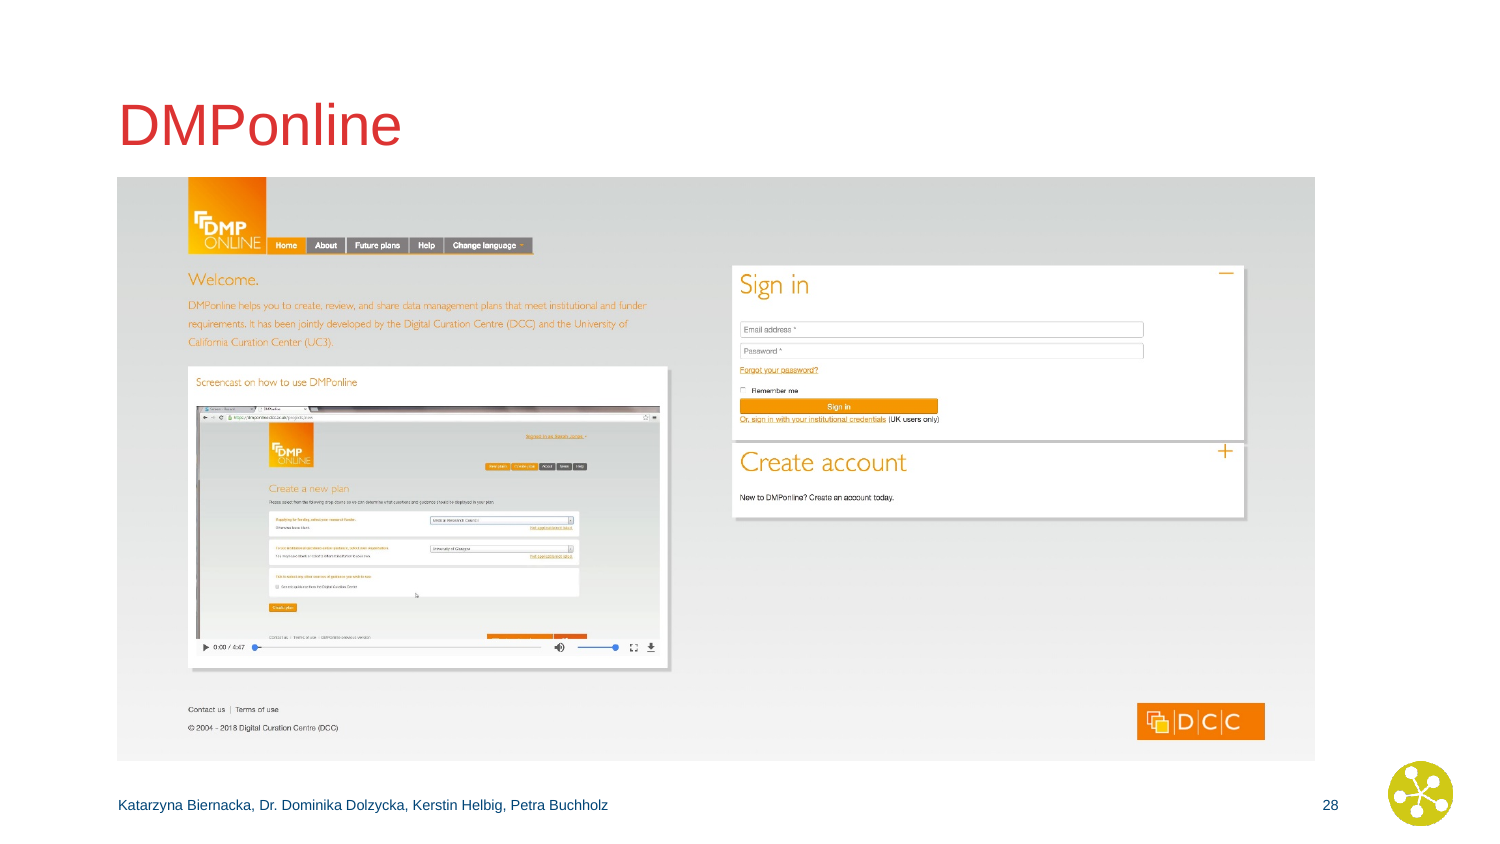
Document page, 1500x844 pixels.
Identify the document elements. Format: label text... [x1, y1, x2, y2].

slide_number 27 [1016, 782, 1354, 827]
footer Katarzyna Biernacka, Dr. Dominika Dolzycka, Kerstin Helbig, Petra Buchholz [103, 782, 742, 827]
title DMPonline [103, 44, 1397, 208]
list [117, 177, 1315, 761]
picture [1388, 761, 1453, 826]
